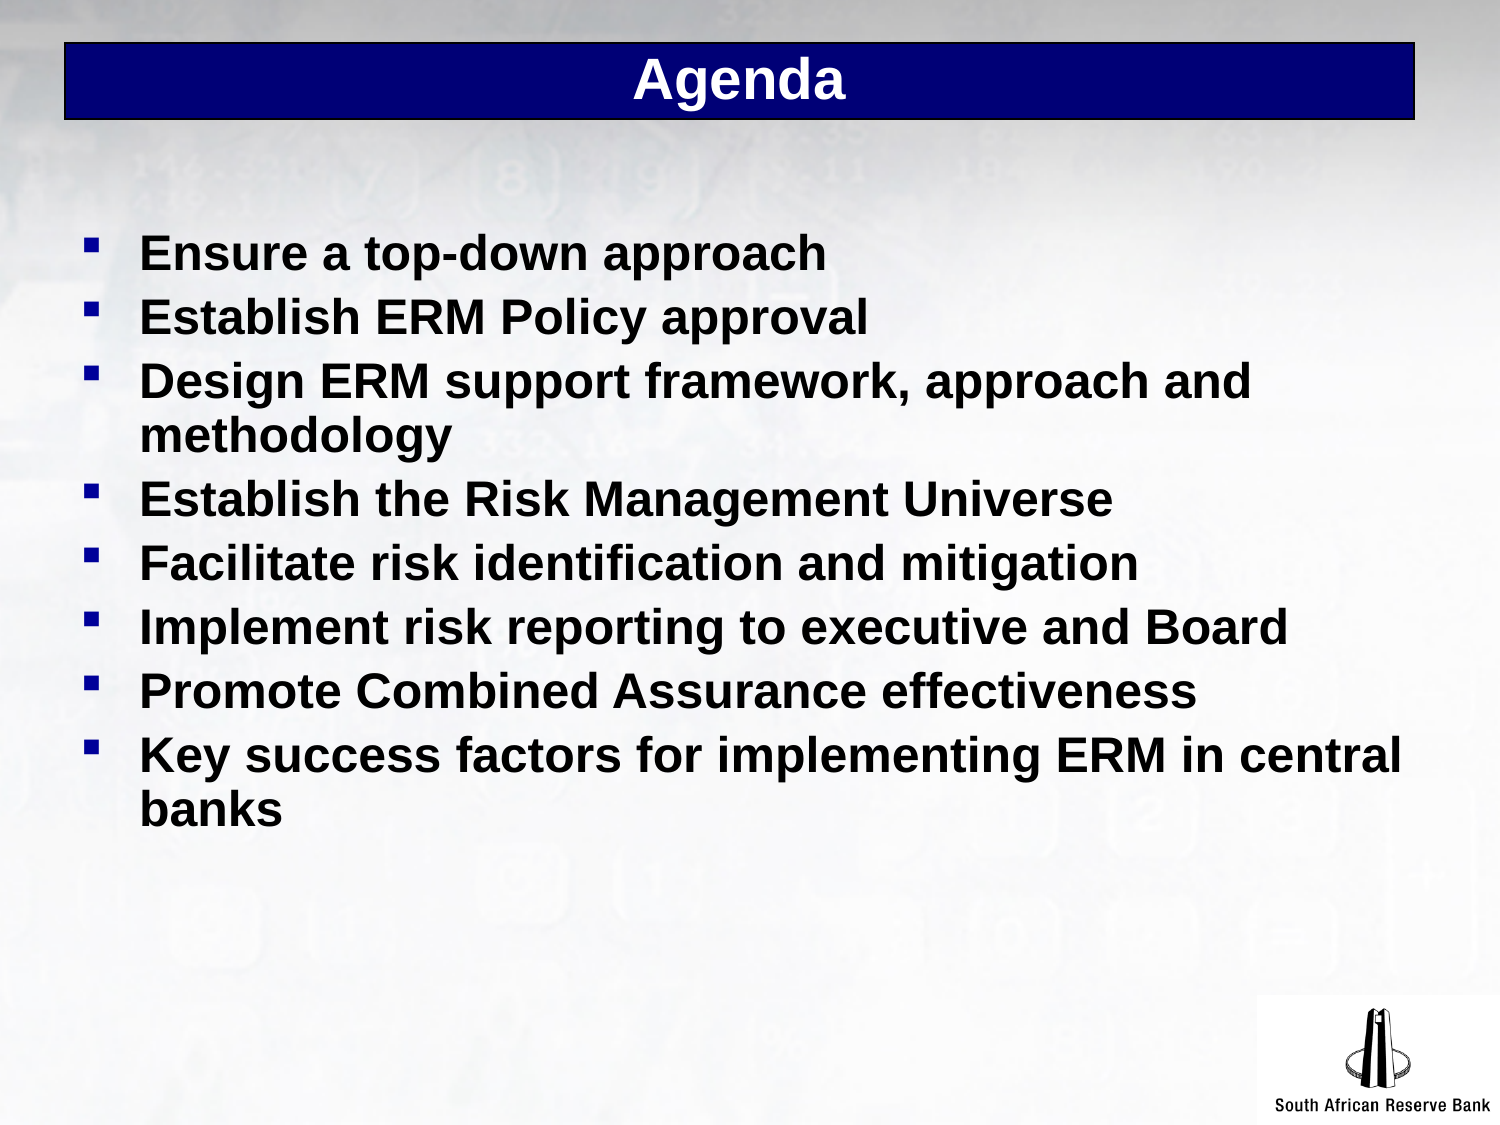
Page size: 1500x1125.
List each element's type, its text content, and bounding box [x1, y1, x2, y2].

picture [0, 0, 1500, 1125]
list Ensure a top-down approach Establish ERM Policy approval Design ERM support framework, approach and methodology Establish the Risk Management Universe Facilitate risk identification and mitigation Implement risk reporting to executive and Board Promote Combined Assurance effectiveness Key success factors for implementing ERM in central banks [64, 219, 1424, 1125]
title Agenda [64, 42, 1415, 120]
